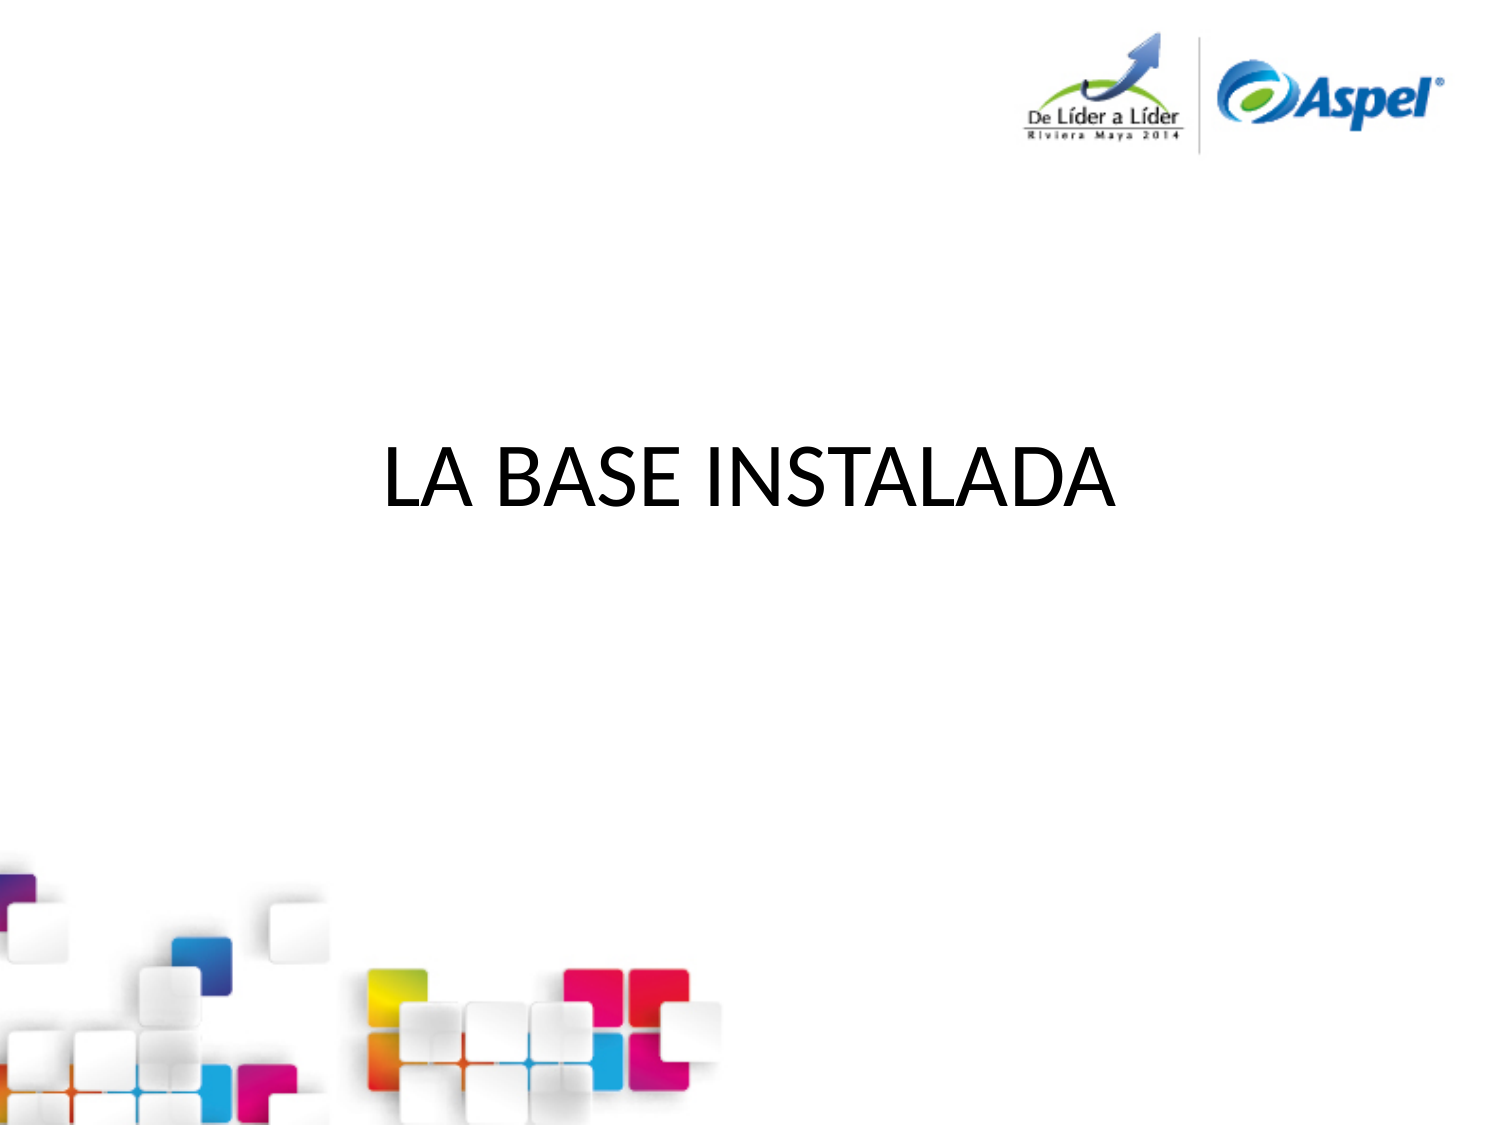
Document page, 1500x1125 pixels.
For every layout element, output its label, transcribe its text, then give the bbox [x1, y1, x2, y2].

picture [0, 0, 1500, 1125]
title LA BASE INSTALADA [112, 349, 1388, 591]
